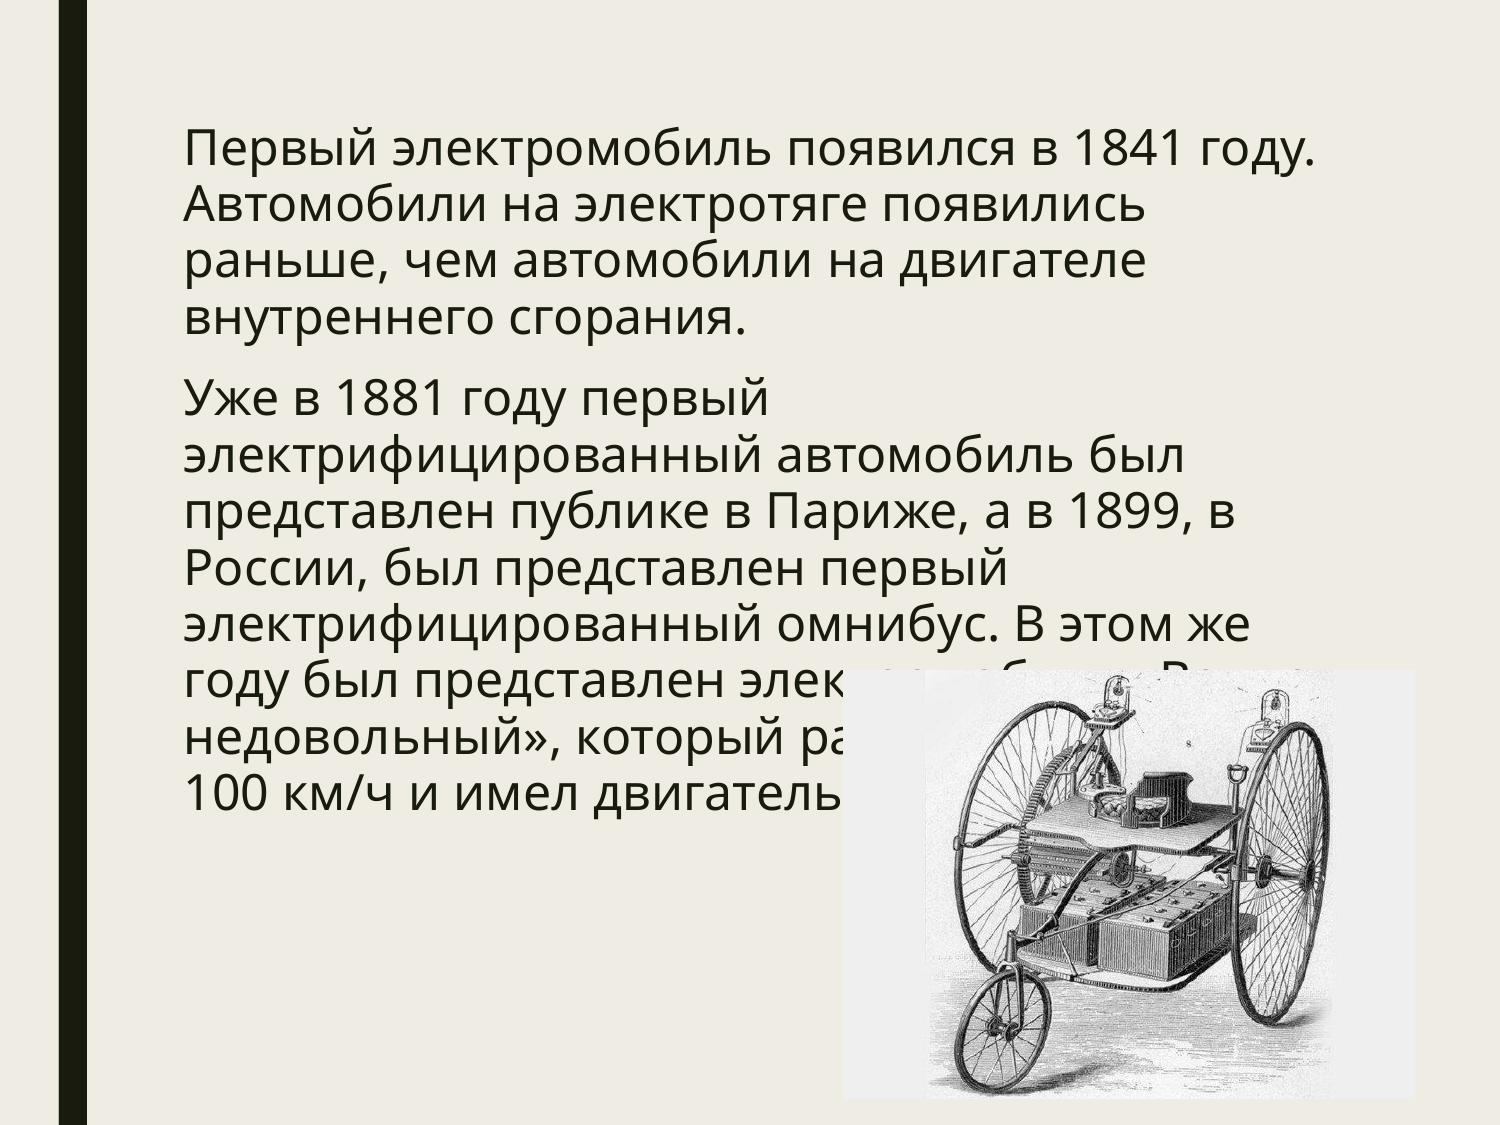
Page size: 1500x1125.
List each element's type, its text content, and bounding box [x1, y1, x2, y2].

list Первый электромобиль появился в 1841 году. Автомобили на электротяге появились раньше, чем автомобили на двигателе внутреннего сгорания. Уже в 1881 году первый электрифицированный автомобиль был представлен публике в Париже, а в 1899, в России, был представлен первый электрифицированный омнибус. В этом же году был представлен электромобиль «Вечно недовольный», который развивал скорость 100 км/ч и имел двигатель на 50 кВт (67 л.с.). [168, 112, 1351, 963]
picture [843, 670, 1415, 1099]
